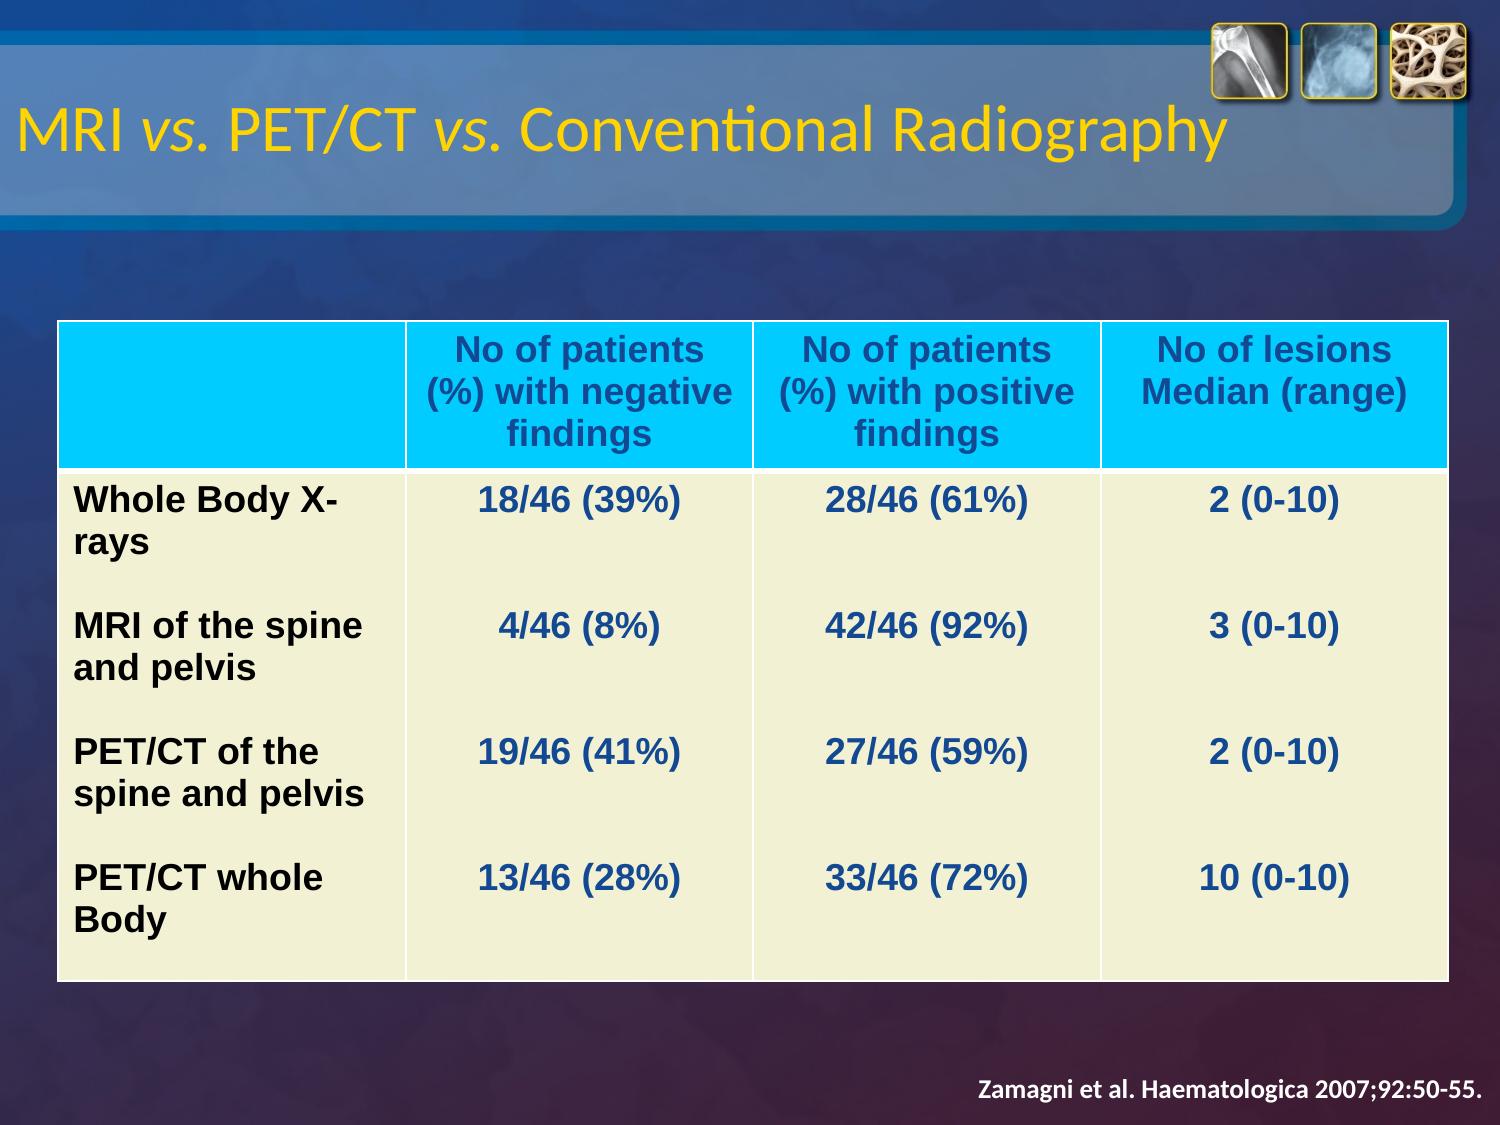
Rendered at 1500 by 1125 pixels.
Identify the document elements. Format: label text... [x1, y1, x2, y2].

table_header No of patients (%) with positive findings [754, 322, 1100, 468]
table_header [59, 322, 405, 468]
picture [0, 0, 1500, 1125]
table_cell 28/46 (61%) 42/46 (92%) 27/46 (59%) 33/46 (72%) [754, 474, 1100, 980]
table_cell 18/46 (39%) 4/46 (8%) 19/46 (41%) 13/46 (28%) [407, 474, 752, 980]
table_header No of patients (%) with negative findings [407, 322, 752, 468]
title MRI vs. PET/CT vs. Conventional Radiography [0, 30, 1389, 219]
table_cell 2 (0-10) 3 (0-10) 2 (0-10) 10 (0-10) [1102, 474, 1447, 980]
table_cell Whole Body X-rays MRI of the spine and pelvis PET/CT of the spine and pelvis PET/CT whole Body [59, 474, 405, 980]
text_box Zamagni et al. Haematologica 2007;92:50-55. [844, 1064, 1498, 1112]
table_header No of lesions Median (range) [1102, 322, 1447, 468]
